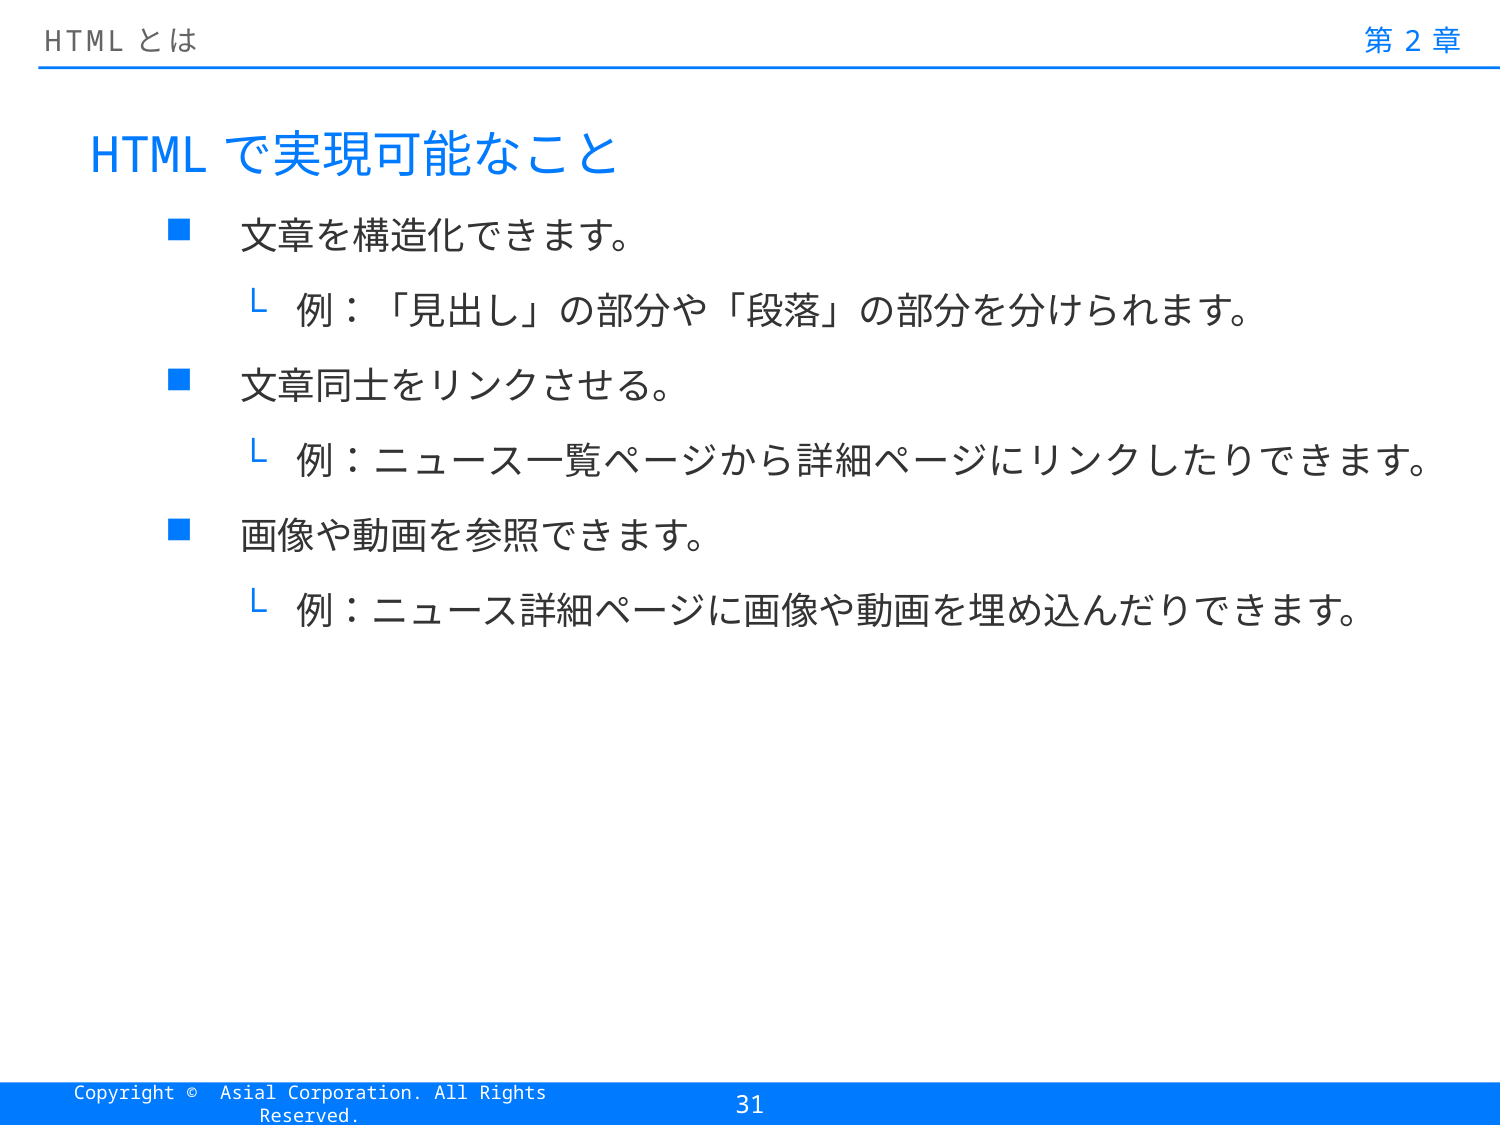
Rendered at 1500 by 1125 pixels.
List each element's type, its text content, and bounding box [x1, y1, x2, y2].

slide_number 31 [581, 1075, 919, 1125]
title HTMLとは [29, 7, 702, 72]
list HTMLで実現可能なこと 文章を構造化できます。 例：「見出し」の部分や「段落」の部分を分けられます。 文章同士をリンクさせる。 例：ニュース一覧ページから詳細ページにリンクしたりできます。 画像や動画を参照できます。 例：ニュース詳細ページに画像や動画を埋め込んだりできます。 [75, 84, 1425, 988]
list 第2章 [702, 7, 1477, 72]
